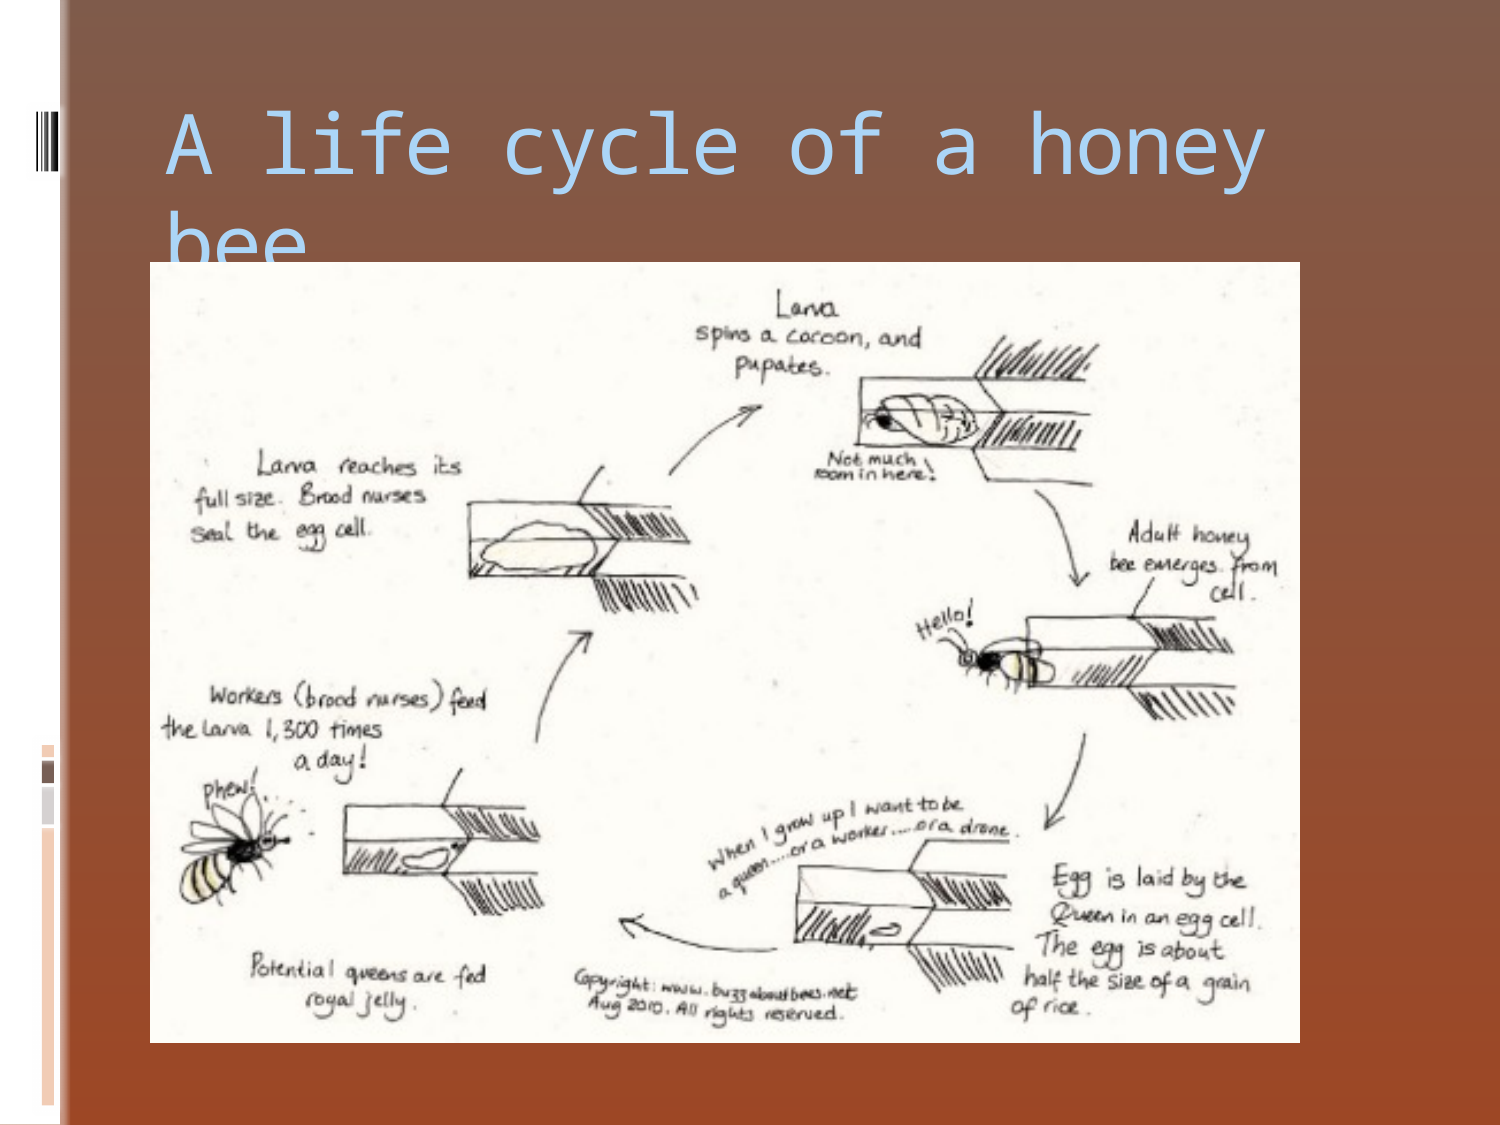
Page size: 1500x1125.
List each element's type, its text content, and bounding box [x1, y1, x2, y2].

title A life cycle of a honey bee [150, 83, 1425, 234]
picture [149, 262, 1301, 1043]
